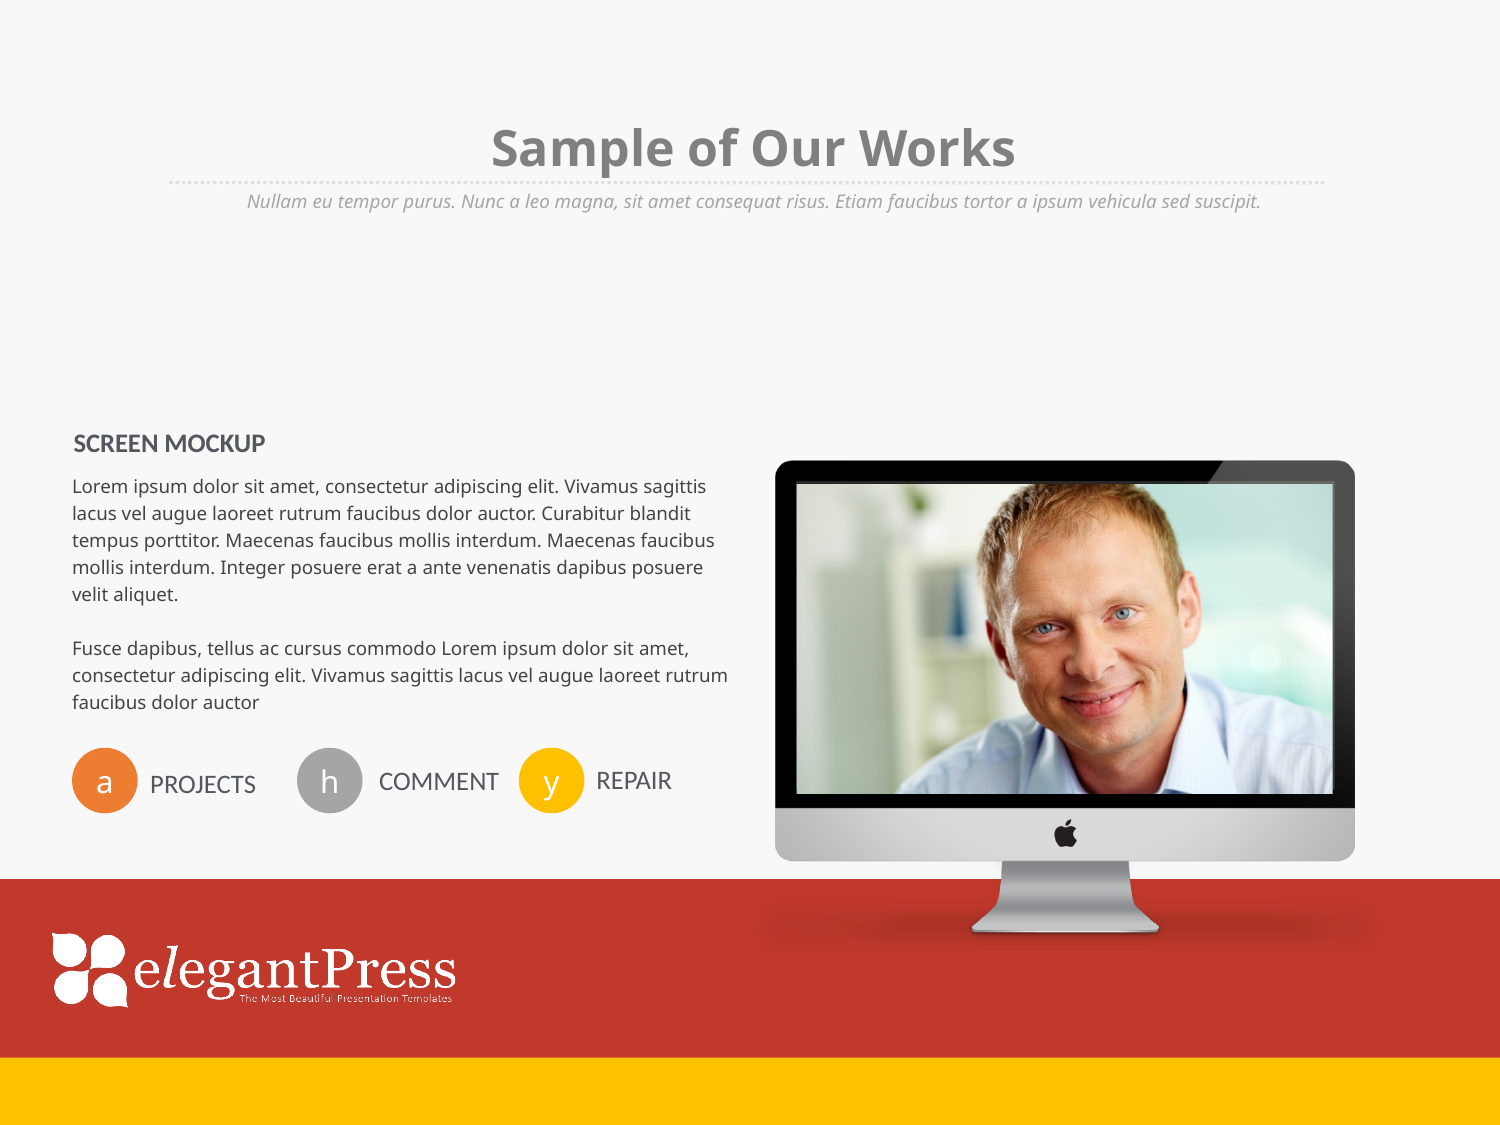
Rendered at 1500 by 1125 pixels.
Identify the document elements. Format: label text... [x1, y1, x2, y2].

text_box COMMENT [376, 761, 516, 800]
list Sample of Our Works [94, 120, 1413, 174]
picture [601, 412, 1500, 998]
text_box h [297, 747, 363, 814]
text_box y [518, 747, 585, 814]
list Nullam eu tempor purus. Nunc a leo magna, sit amet consequat risus. Etiam faucibus tortor a ipsum vehicula sed suscipit. [94, 186, 1413, 216]
text_box a [72, 747, 138, 814]
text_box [794, 484, 1333, 794]
text_box SCREEN MOCKUP [71, 421, 297, 463]
text_box PROJECTS [147, 763, 287, 802]
text_box Lorem ipsum dolor sit amet, consectetur adipiscing elit. Vivamus sagittis lacus vel augue laoreet rutrum faucibus dolor auctor. Curabitur blandit tempus porttitor. Maecenas faucibus mollis interdum. Maecenas faucibus mollis interdum. Integer posuere erat a ante venenatis dapibus posuere velit aliquet. Fusce dapibus, tellus ac cursus commodo Lorem ipsum dolor sit amet, consectetur adipiscing elit. Vivamus sagittis lacus vel augue laoreet rutrum faucibus dolor auctor [72, 470, 601, 740]
picture [43, 924, 460, 1018]
text_box REPAIR [594, 763, 601, 795]
